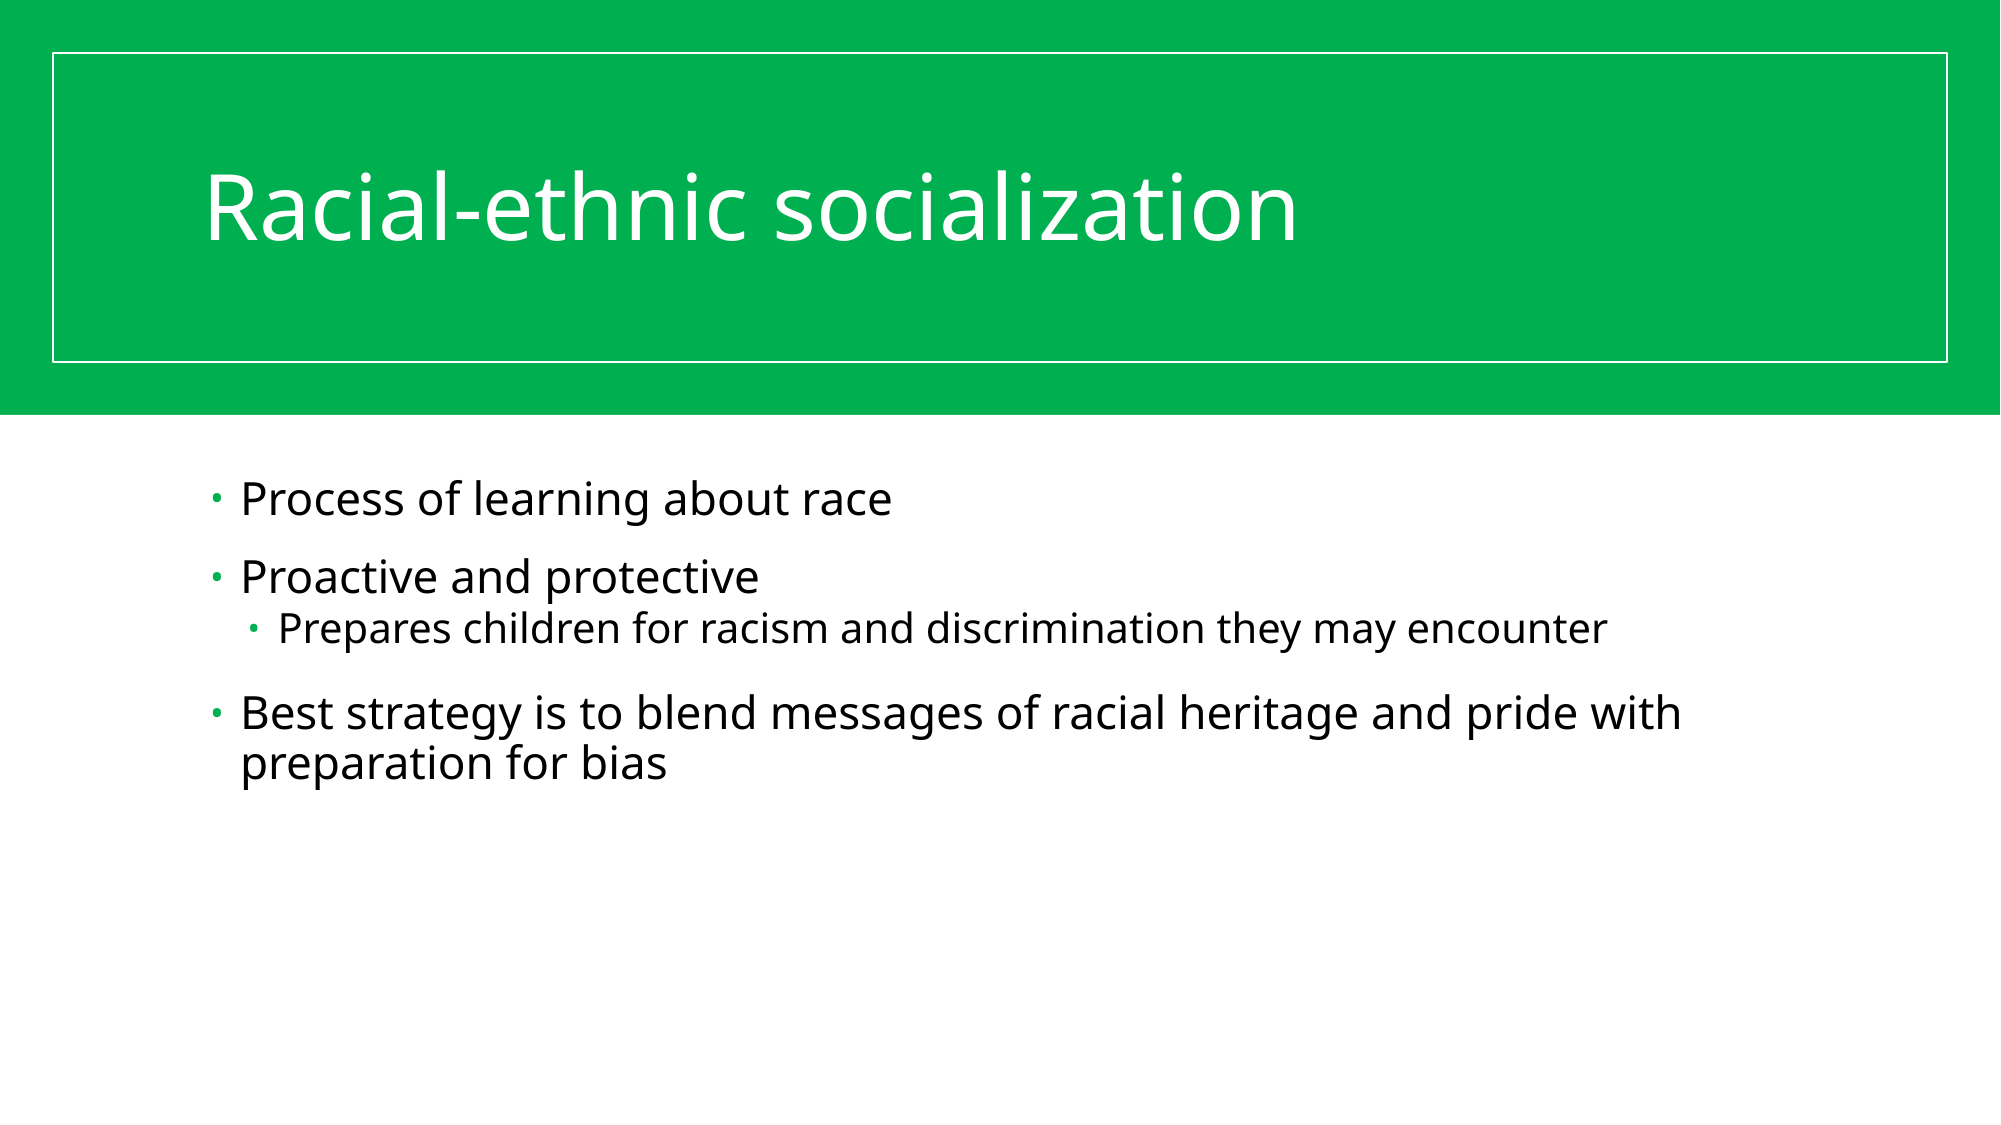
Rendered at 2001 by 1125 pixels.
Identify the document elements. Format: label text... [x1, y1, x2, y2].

list Process of learning about race Proactive and protective Prepares children for racism and discrimination they may encounter Best strategy is to blend messages of racial heritage and pride with preparation for bias [187, 467, 1808, 1000]
text_box [0, 413, 2000, 1125]
text_box [0, 0, 2000, 413]
title Racial-ethnic socialization [187, 99, 1808, 323]
text_box [51, 51, 1949, 364]
